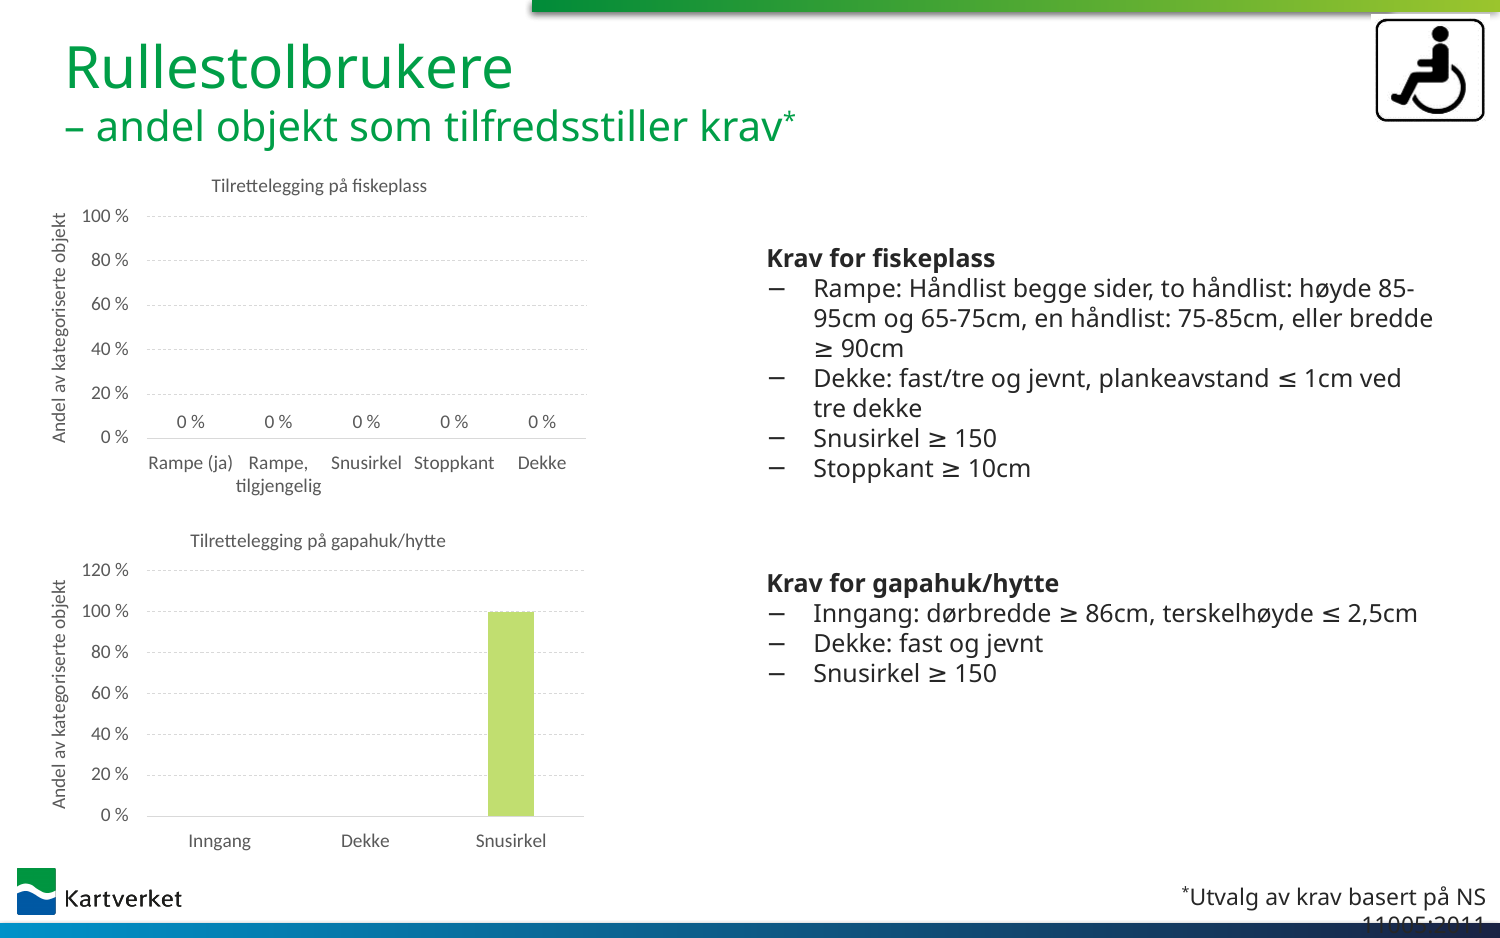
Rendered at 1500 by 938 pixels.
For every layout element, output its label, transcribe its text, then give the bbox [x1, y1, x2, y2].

picture [41, 166, 598, 505]
text_box Krav for gapahuk/hytte Inngang: dørbredde ≥ 86cm, terskelhøyde ≤ 2,5cm Dekke: fast og jevnt Snusirkel ≥ 150 [751, 560, 1452, 695]
picture [41, 520, 596, 859]
text_box Krav for fiskeplass Rampe: Håndlist begge sider, to håndlist: høyde 85-95cm og 65-75cm, en håndlist: 75-85cm, eller bredde ≥ 90cm Dekke: fast/tre og jevnt, plankeavstand ≤ 1cm ved tre dekke Snusirkel ≥ 150 Stoppkant ≥ 10cm [751, 235, 1452, 490]
picture [1371, 13, 1491, 127]
text_box Rullestolbrukere – andel objekt som tilfredsstiller krav* [49, 29, 1431, 158]
text_box *Utvalg av krav basert på NS 11005:2011 [1068, 873, 1500, 938]
